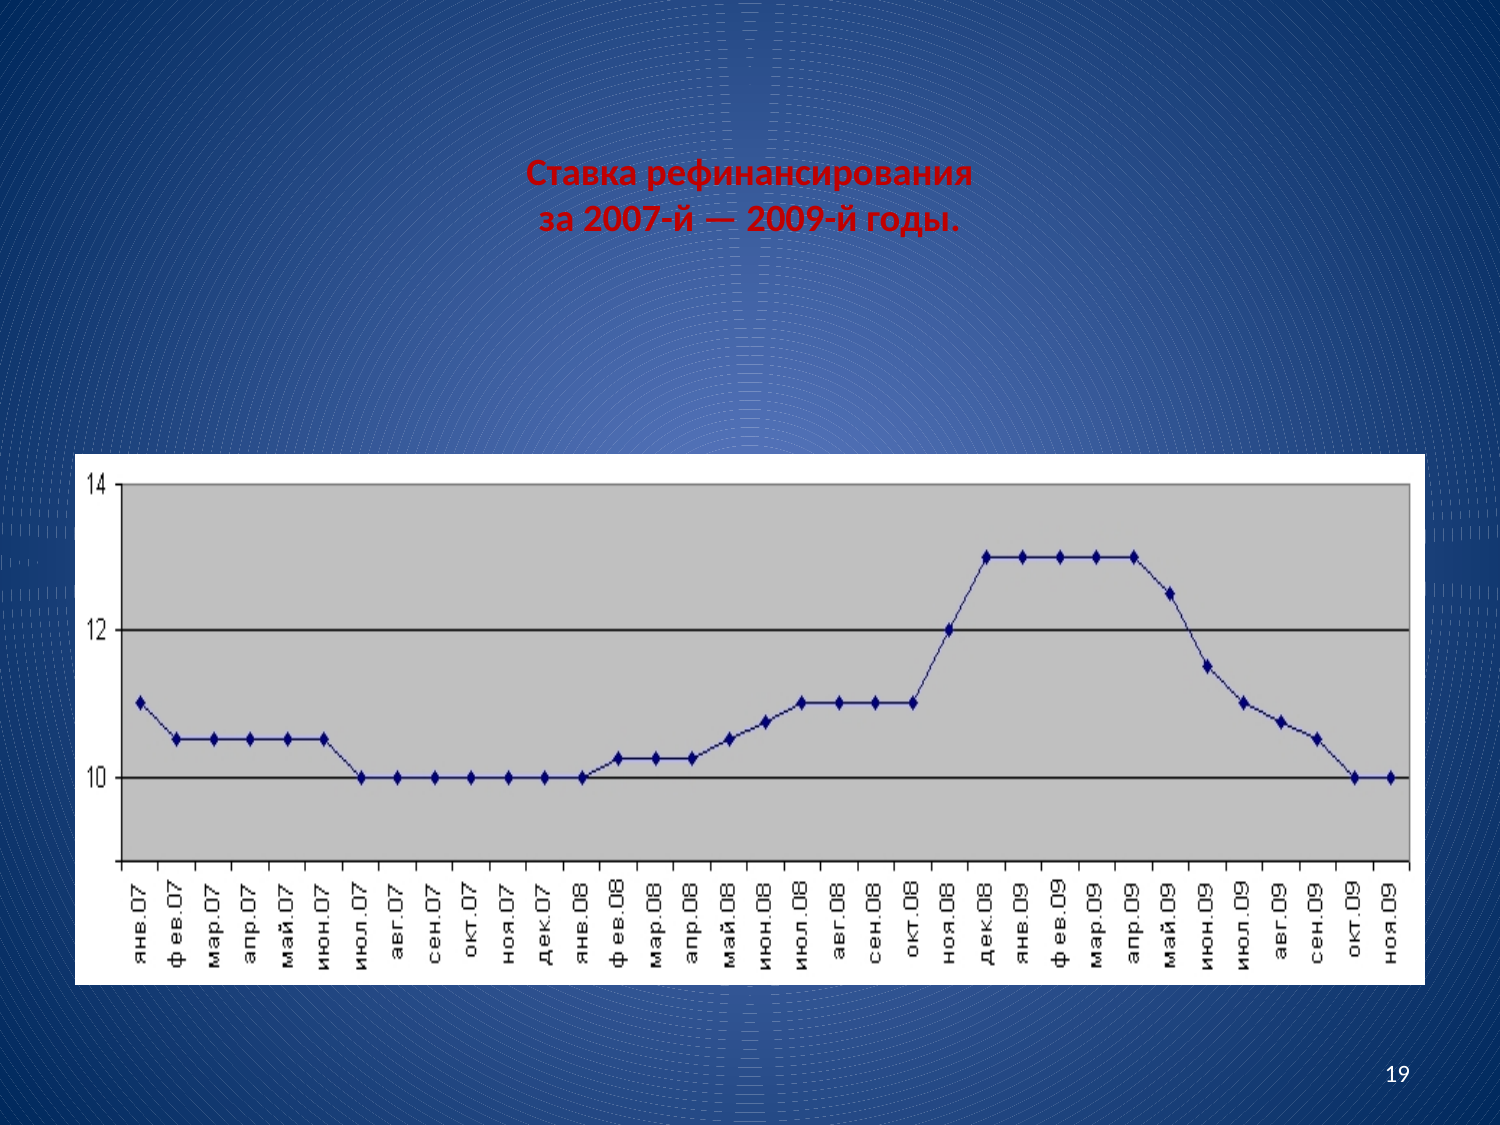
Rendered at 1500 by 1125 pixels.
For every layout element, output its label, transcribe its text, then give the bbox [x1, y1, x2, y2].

title Ставка рефинансирования за 2007-й — 2009-й годы. [75, 45, 1425, 387]
slide_number 19 [1074, 1042, 1425, 1103]
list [74, 454, 1426, 985]
